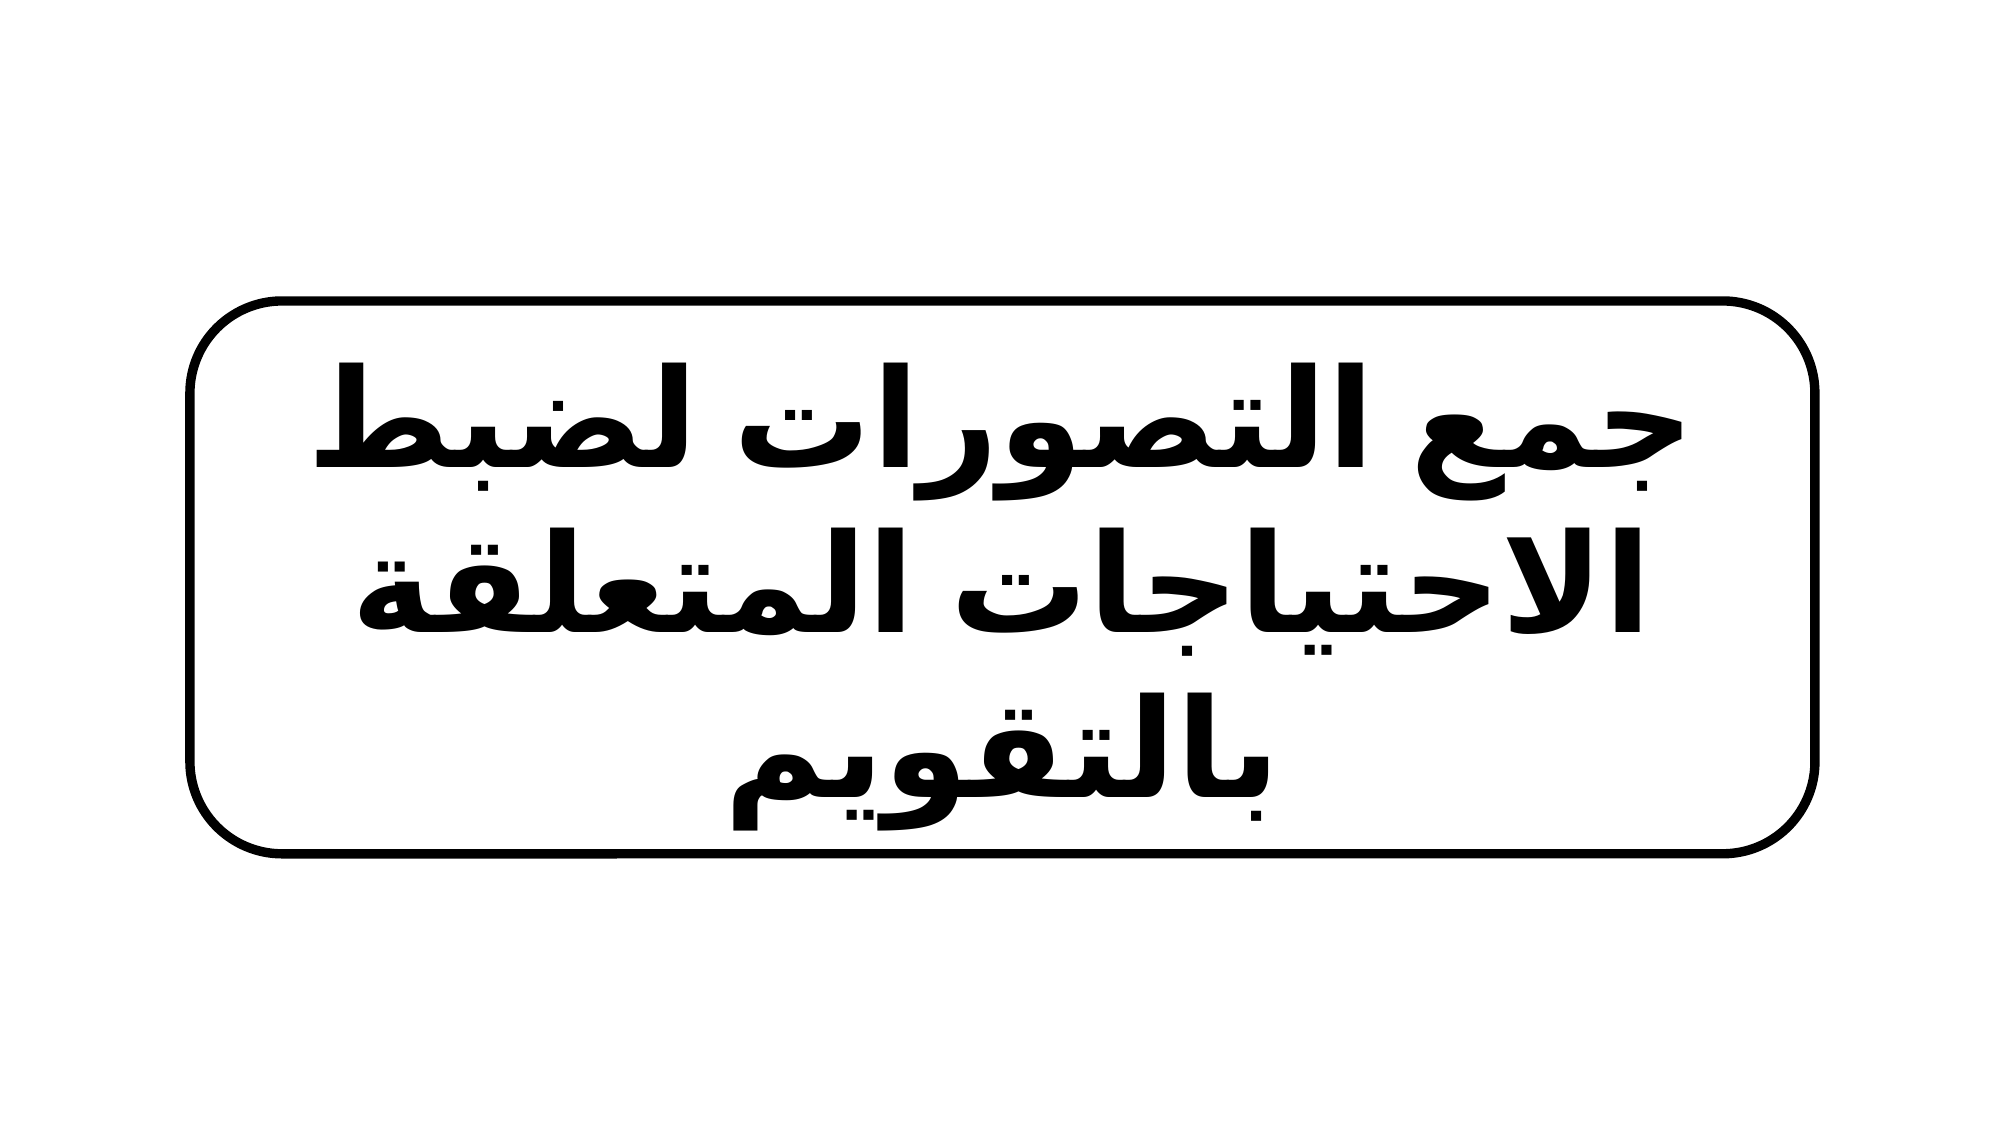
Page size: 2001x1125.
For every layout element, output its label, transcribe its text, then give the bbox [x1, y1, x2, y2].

text_box جمع التصورات لضبط الاحتياجات المتعلقة بالتقويم [188, 299, 1816, 855]
